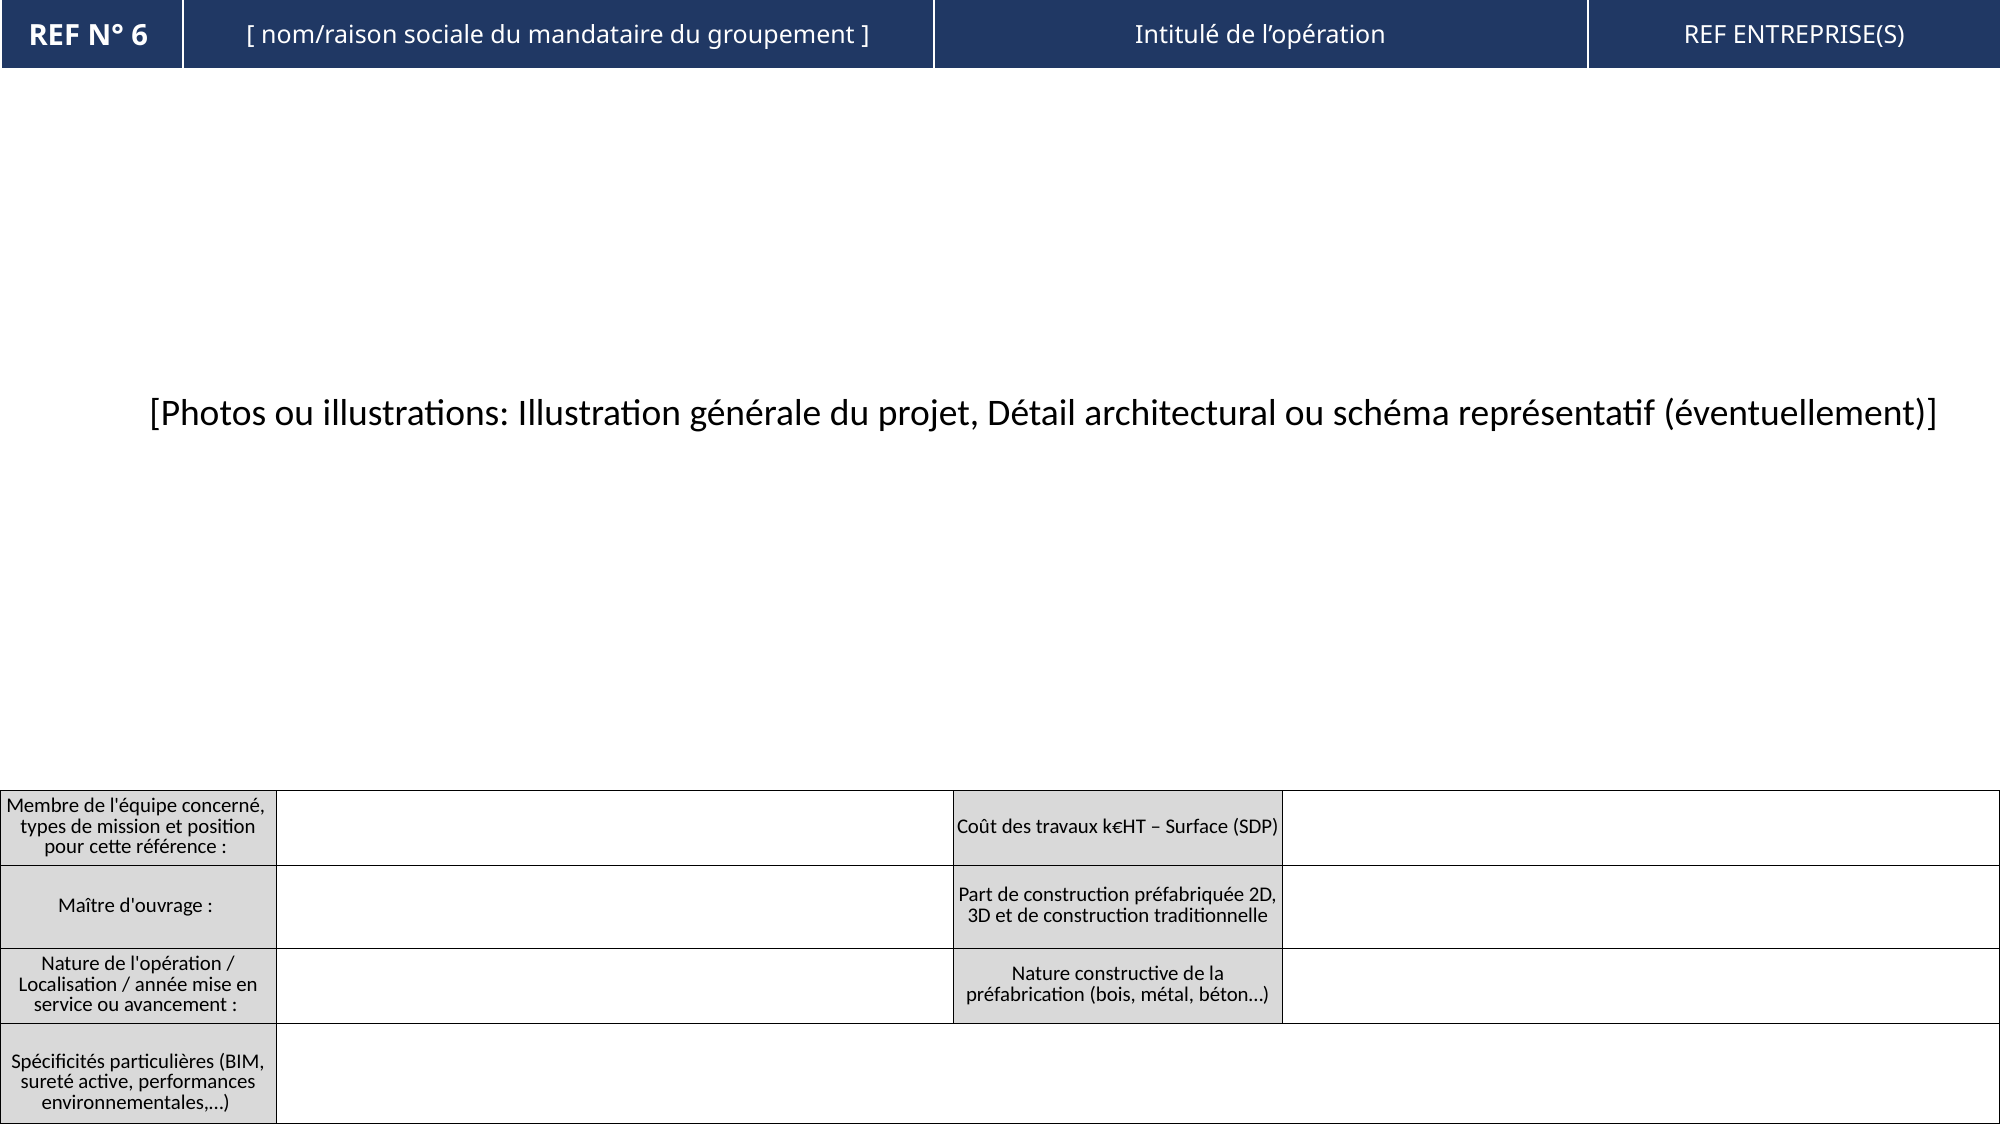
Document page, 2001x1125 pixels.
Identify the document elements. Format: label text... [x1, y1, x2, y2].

table_cell Nature de l'opération / Localisation / année mise en service ou avancement : [1, 949, 276, 1023]
table_cell [277, 1024, 1999, 1123]
table_cell [1283, 949, 1999, 1023]
table_header Coût des travaux k€HT – Surface (SDP) [954, 791, 1282, 865]
table_header [277, 791, 953, 865]
table_cell Maître d'ouvrage : [1, 866, 276, 948]
table_header Intitulé de l’opération [935, 0, 1587, 68]
text_box [Photos ou illustrations: Illustration générale du projet, Détail architectural ou schéma représentatif (éventuellement)] [113, 380, 1976, 440]
table_cell [277, 949, 953, 1023]
table_header REF N° 6 [2, 0, 182, 68]
table_cell [277, 866, 953, 948]
table_cell Spécificités particulières (BIM, sureté active, performances environnementales,…) [1, 1024, 276, 1123]
table_header [ nom/raison sociale du mandataire du groupement ] [184, 0, 933, 68]
table_cell [1283, 866, 1999, 948]
table_cell Nature constructive de la préfabrication (bois, métal, béton…) [954, 949, 1282, 1023]
table_header Membre de l'équipe concerné, types de mission et position pour cette référence : [1, 791, 276, 865]
table_header [1283, 791, 1999, 865]
table_cell Part de construction préfabriquée 2D, 3D et de construction traditionnelle [954, 866, 1282, 948]
table_header REF ENTREPRISE(S) [1589, 0, 2000, 68]
